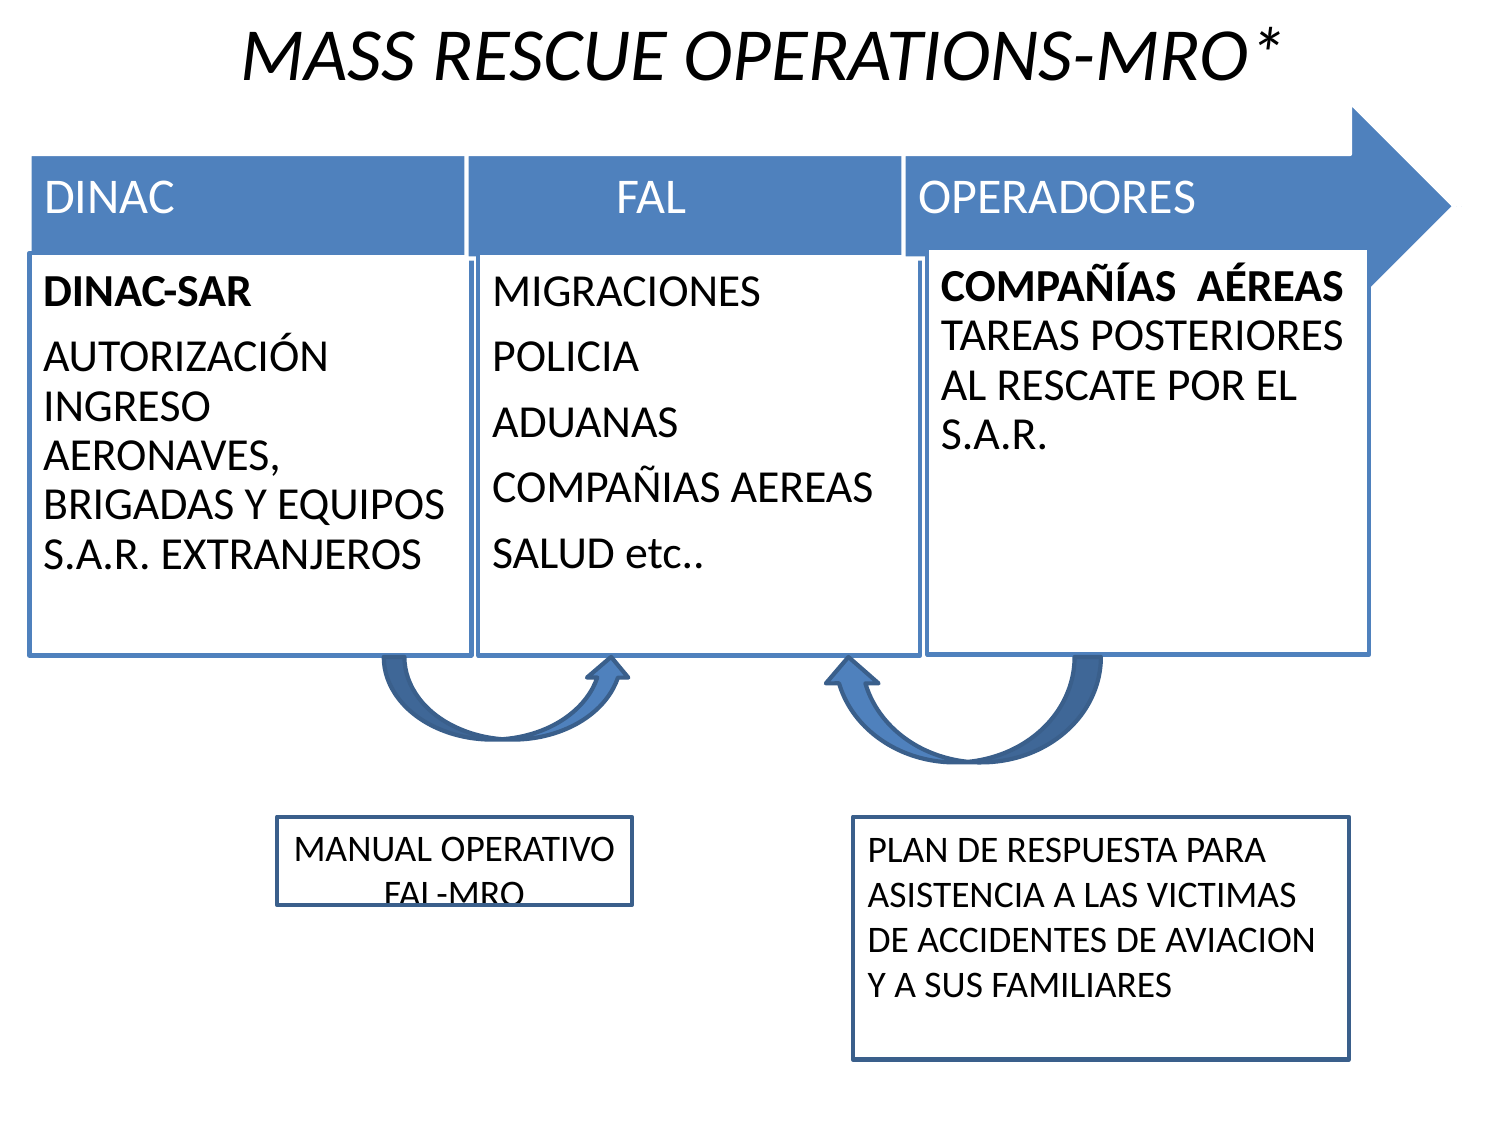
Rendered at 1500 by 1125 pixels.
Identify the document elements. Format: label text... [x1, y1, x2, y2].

title MASS RESCUE OPERATIONS-MRO* [88, 30, 1439, 99]
text_box [851, 1013, 1351, 1062]
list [29, 101, 1465, 1006]
